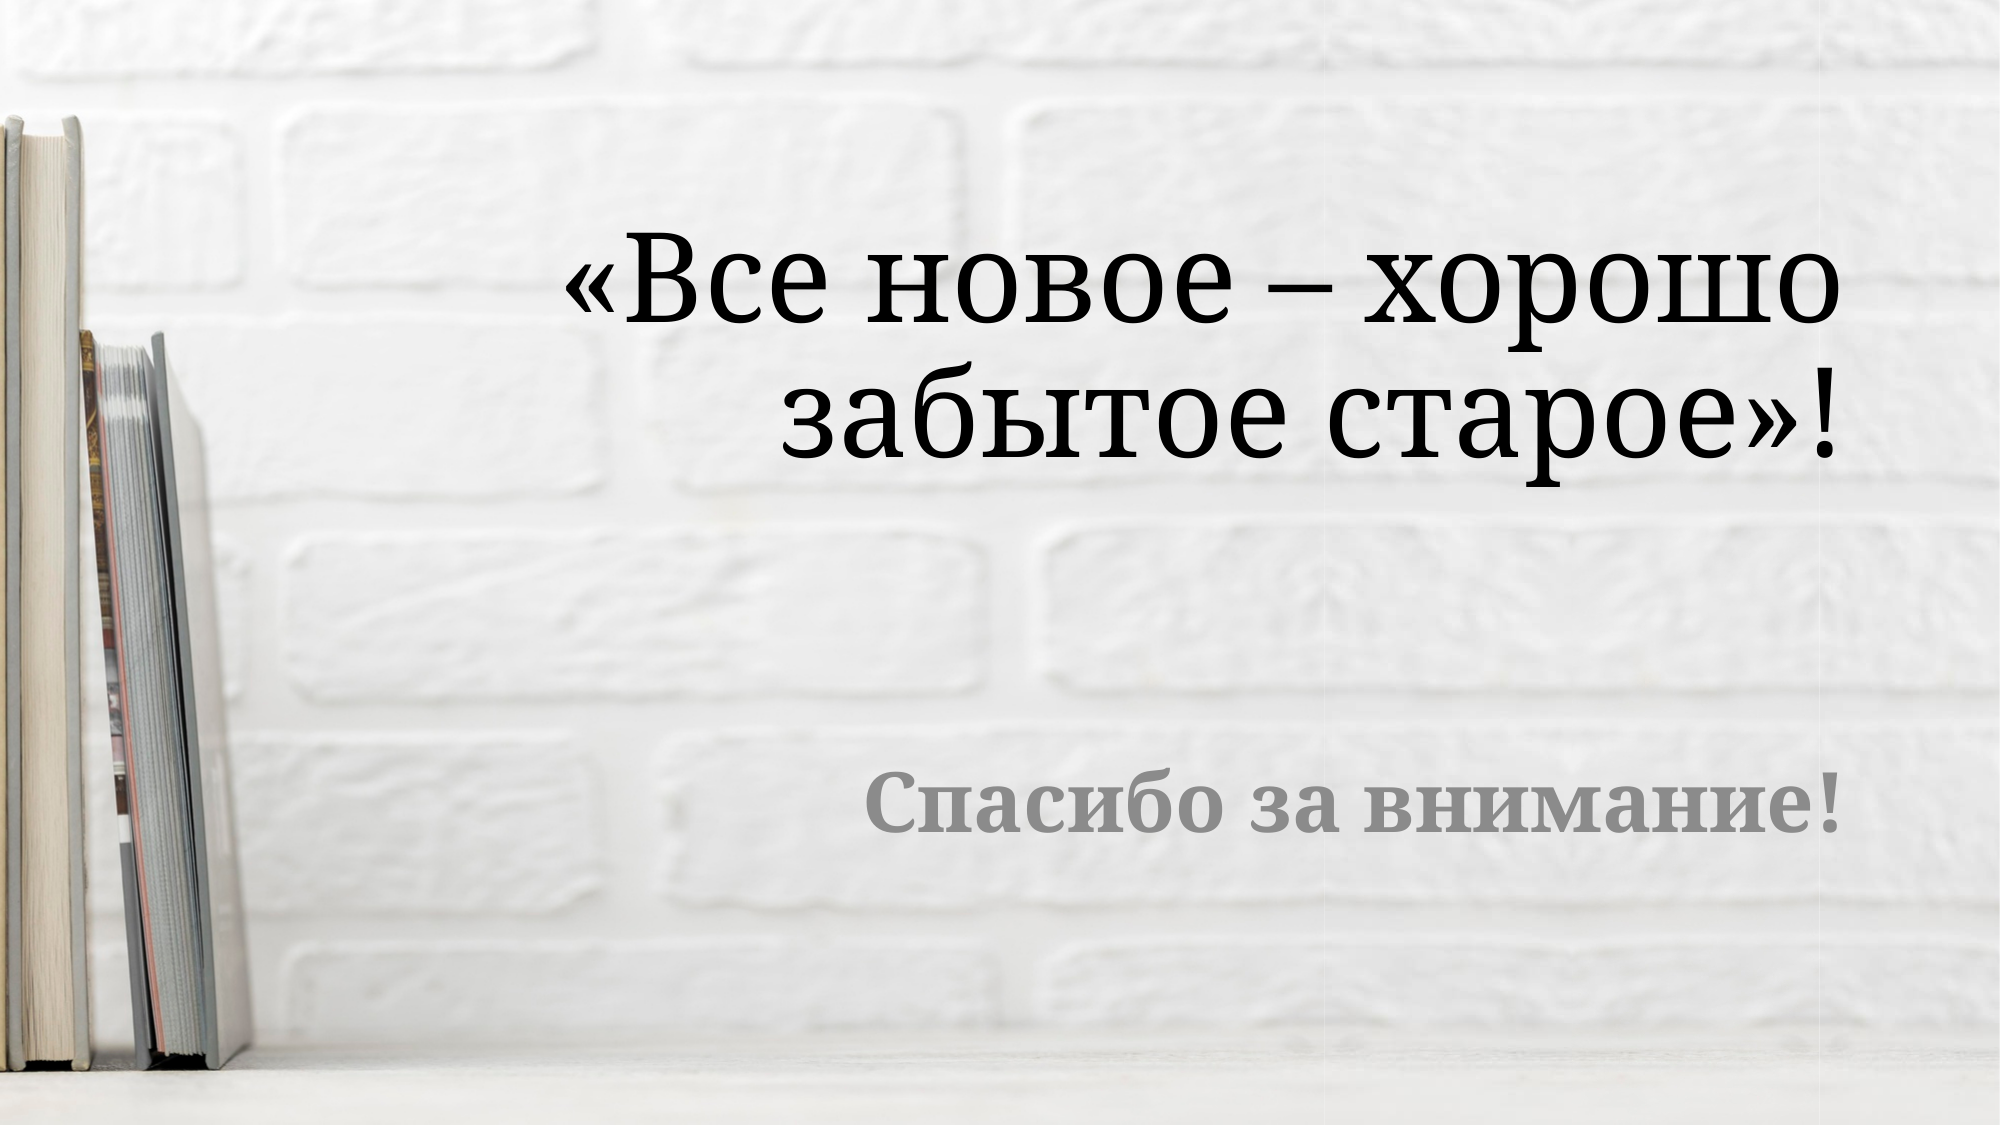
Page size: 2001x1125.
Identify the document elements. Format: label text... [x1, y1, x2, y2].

title «Все новое – хорошо забытое старое»! [136, 173, 1862, 643]
picture [0, 0, 2000, 1125]
list Спасибо за внимание! [136, 752, 1862, 1000]
